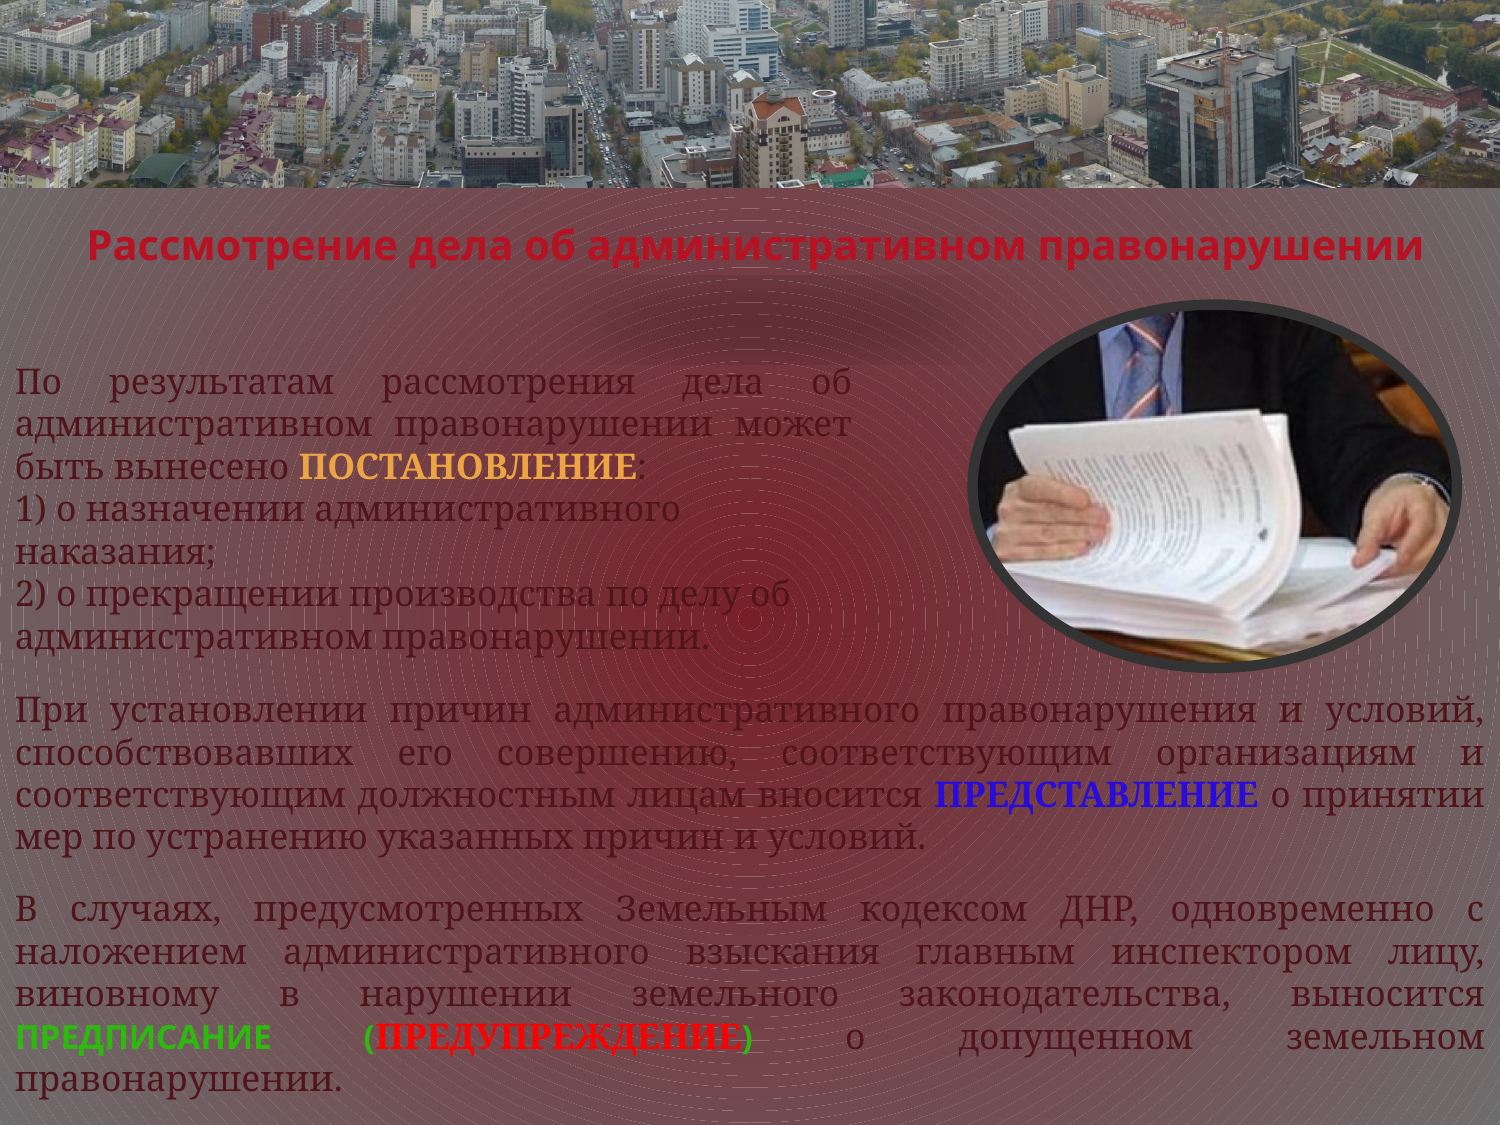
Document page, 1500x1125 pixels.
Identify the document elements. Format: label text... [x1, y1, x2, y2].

text_box По результатам рассмотрения дела об административном правонарушении может быть вынесено ПОСТАНОВЛЕНИЕ: 1) о назначении административного наказания; 2) о прекращении производства по делу об административном правонарушении. [0, 351, 868, 664]
text_box Рассмотрение дела об административном правонарушении [71, 210, 1440, 276]
picture [0, 0, 1500, 188]
picture [972, 304, 1458, 669]
text_box При установлении причин административного правонарушения и условий, способствовавших его совершению, соответствующим организациям и соответствующим должностным лицам вносится представление о принятии мер по устранению указанных причин и условий. [0, 679, 1500, 865]
text_box В случаях, предусмотренных Земельным кодексом ДНР, одновременно с наложением административного взыскания главным инспектором лицу, виновному в нарушении земельного законодательства, выносится предписание (предупреждение) о допущенном земельном правонарушении. [0, 878, 1500, 1107]
